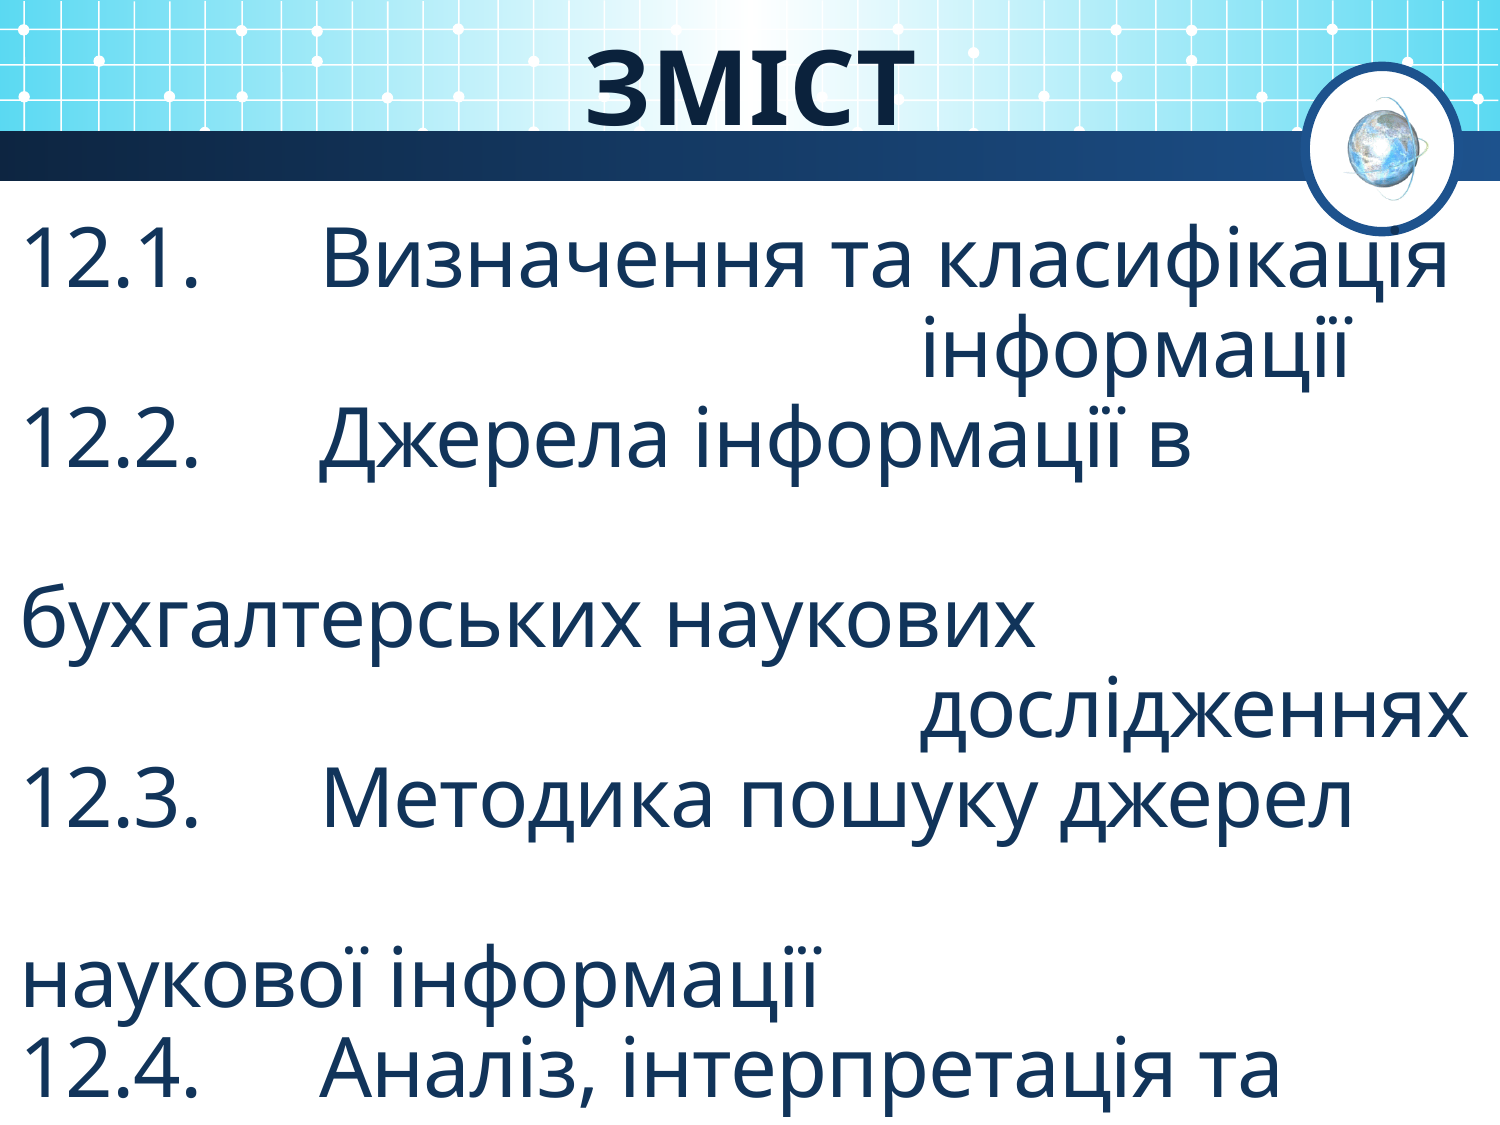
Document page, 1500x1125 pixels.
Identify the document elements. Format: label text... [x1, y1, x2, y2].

list 12.1. Визначення та класифікація інформації 12.2. Джерела інформації в бухгалтерських наукових дослідженнях 12.3. Методика пошуку джерел наукової інформації 12.4. Аналіз, інтерпретація та узагальнення наукової інформації [4, 208, 1500, 1106]
picture [1310, 99, 1454, 208]
title ЗМІСТ [64, 37, 1436, 130]
